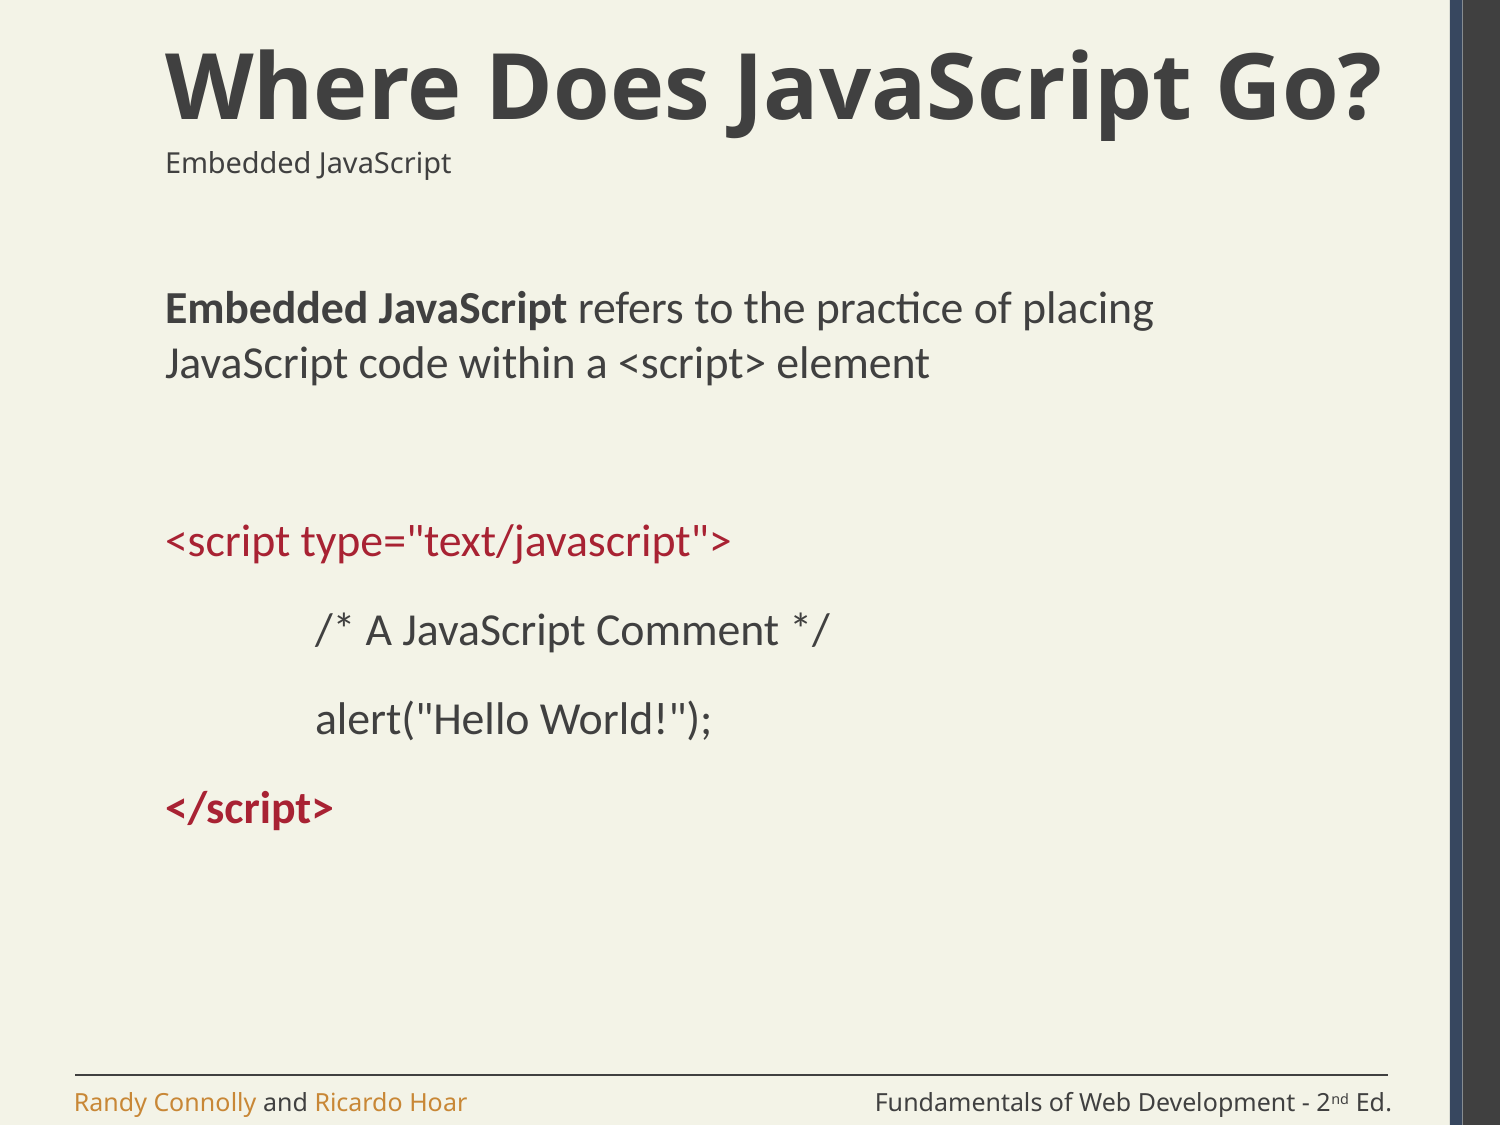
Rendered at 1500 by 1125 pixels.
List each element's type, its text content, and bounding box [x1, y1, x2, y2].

list Embedded JavaScript refers to the practice of placing JavaScript code within a <script> element <script type="text/javascript"> /* A JavaScript Comment */ alert("Hello World!"); </script> [150, 270, 1200, 1013]
title Where Does JavaScript Go? [150, 20, 1425, 188]
list Embedded JavaScript [150, 137, 1200, 188]
